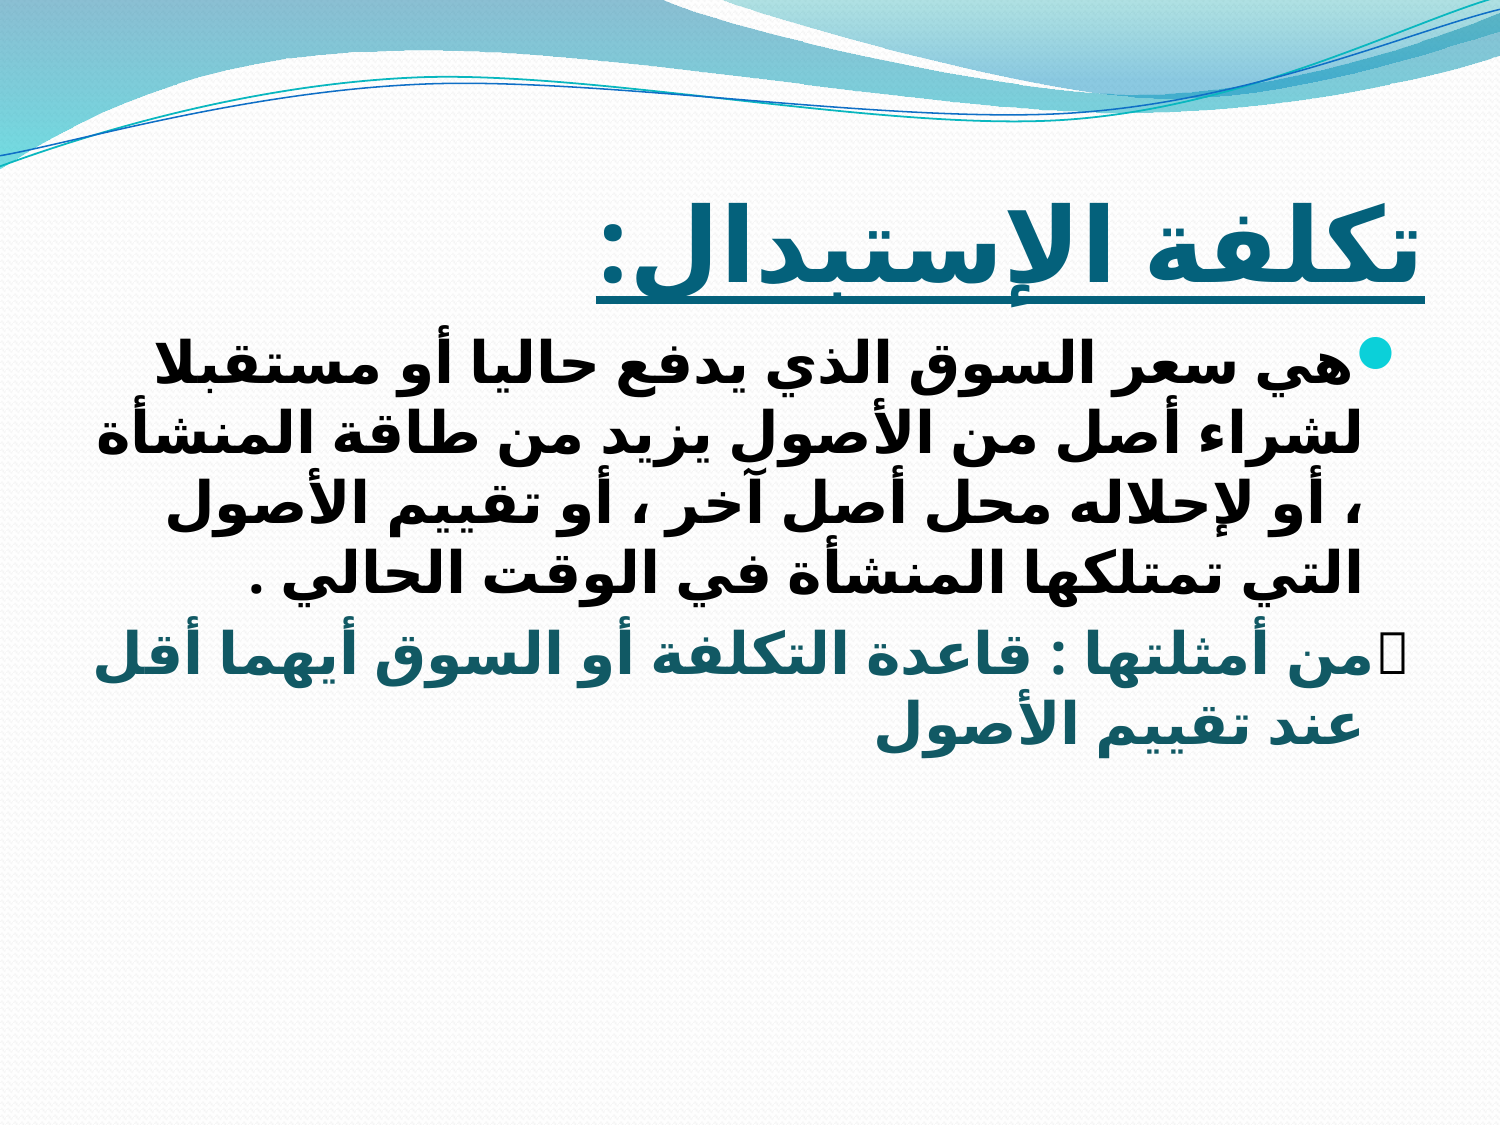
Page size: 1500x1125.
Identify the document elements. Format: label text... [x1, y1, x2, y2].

list هي سعر السوق الذي يدفع حاليا أو مستقبلا لشراء أصل من الأصول يزيد من طاقة المنشأة ، أو لإحلاله محل أصل آخر ، أو تقييم الأصول التي تمتلكها المنشأة في الوقت الحالي . من أمثلتها : قاعدة التكلفة أو السوق أيهما أقل عند تقييم الأصول [75, 317, 1425, 1038]
title تكلفة الإستبدال: [75, 115, 1425, 303]
